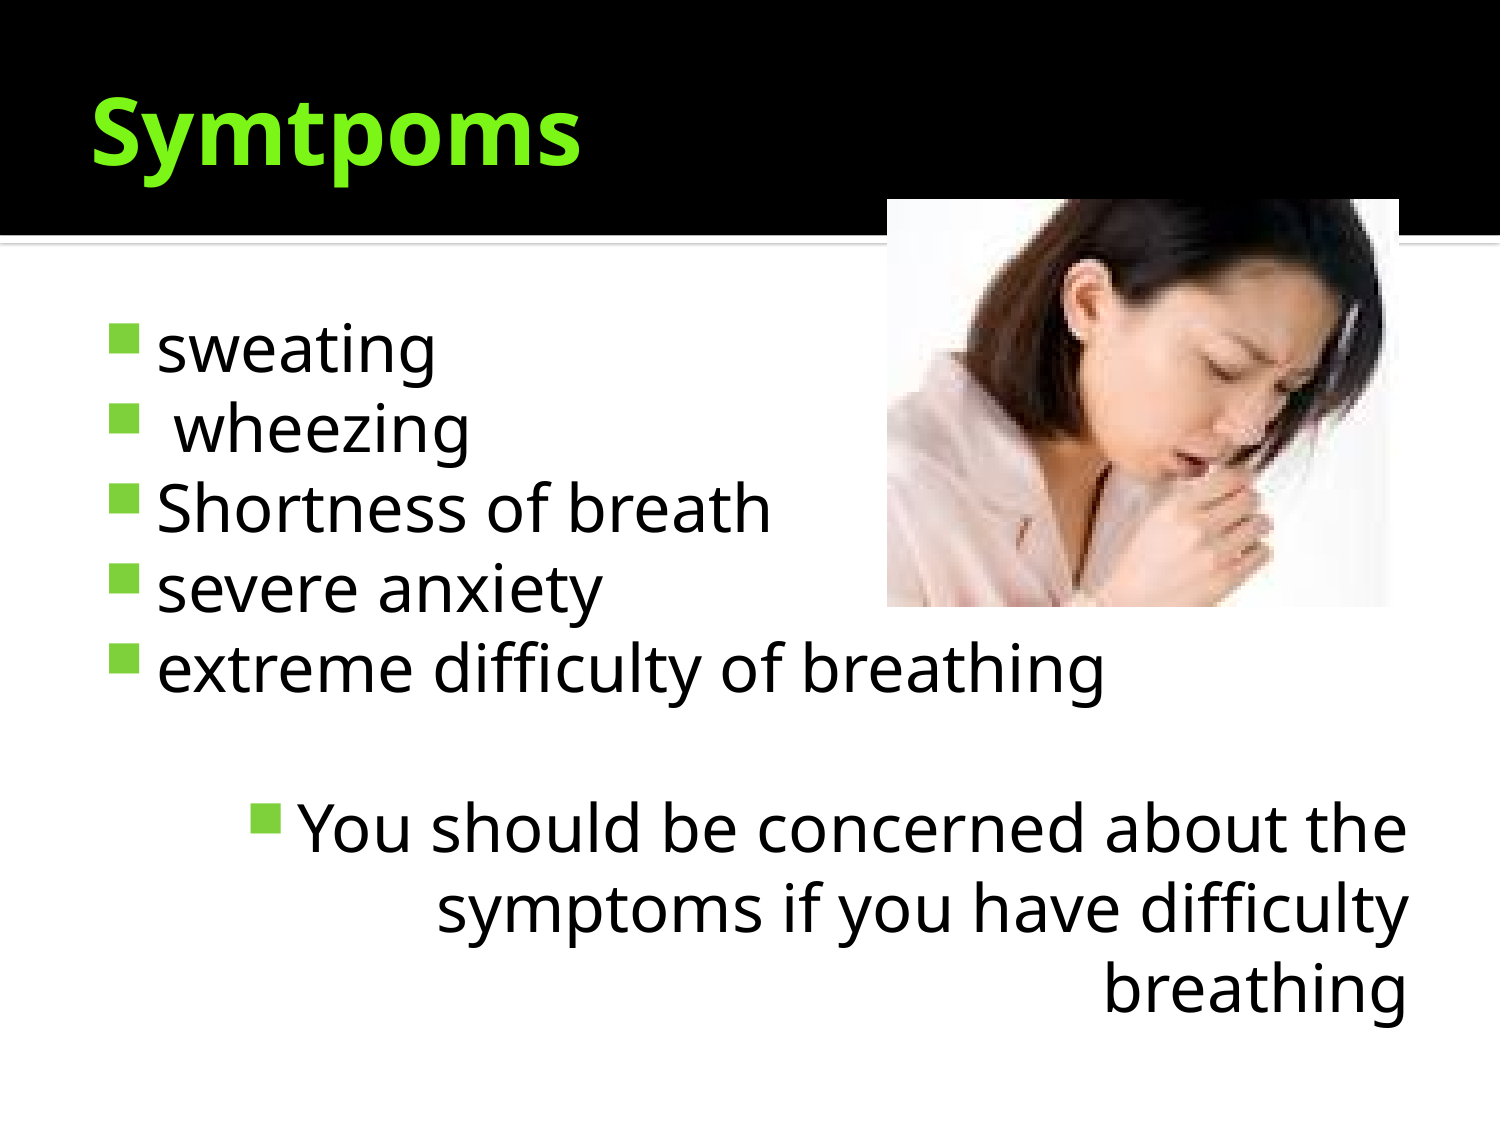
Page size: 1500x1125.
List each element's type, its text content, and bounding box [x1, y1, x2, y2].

list sweating wheezing Shortness of breath severe anxiety extreme difficulty of breathing You should be concerned about the symptoms if you have difficulty breathing [75, 291, 1425, 1050]
title Symtpoms [75, 25, 1425, 231]
picture [887, 199, 1399, 607]
